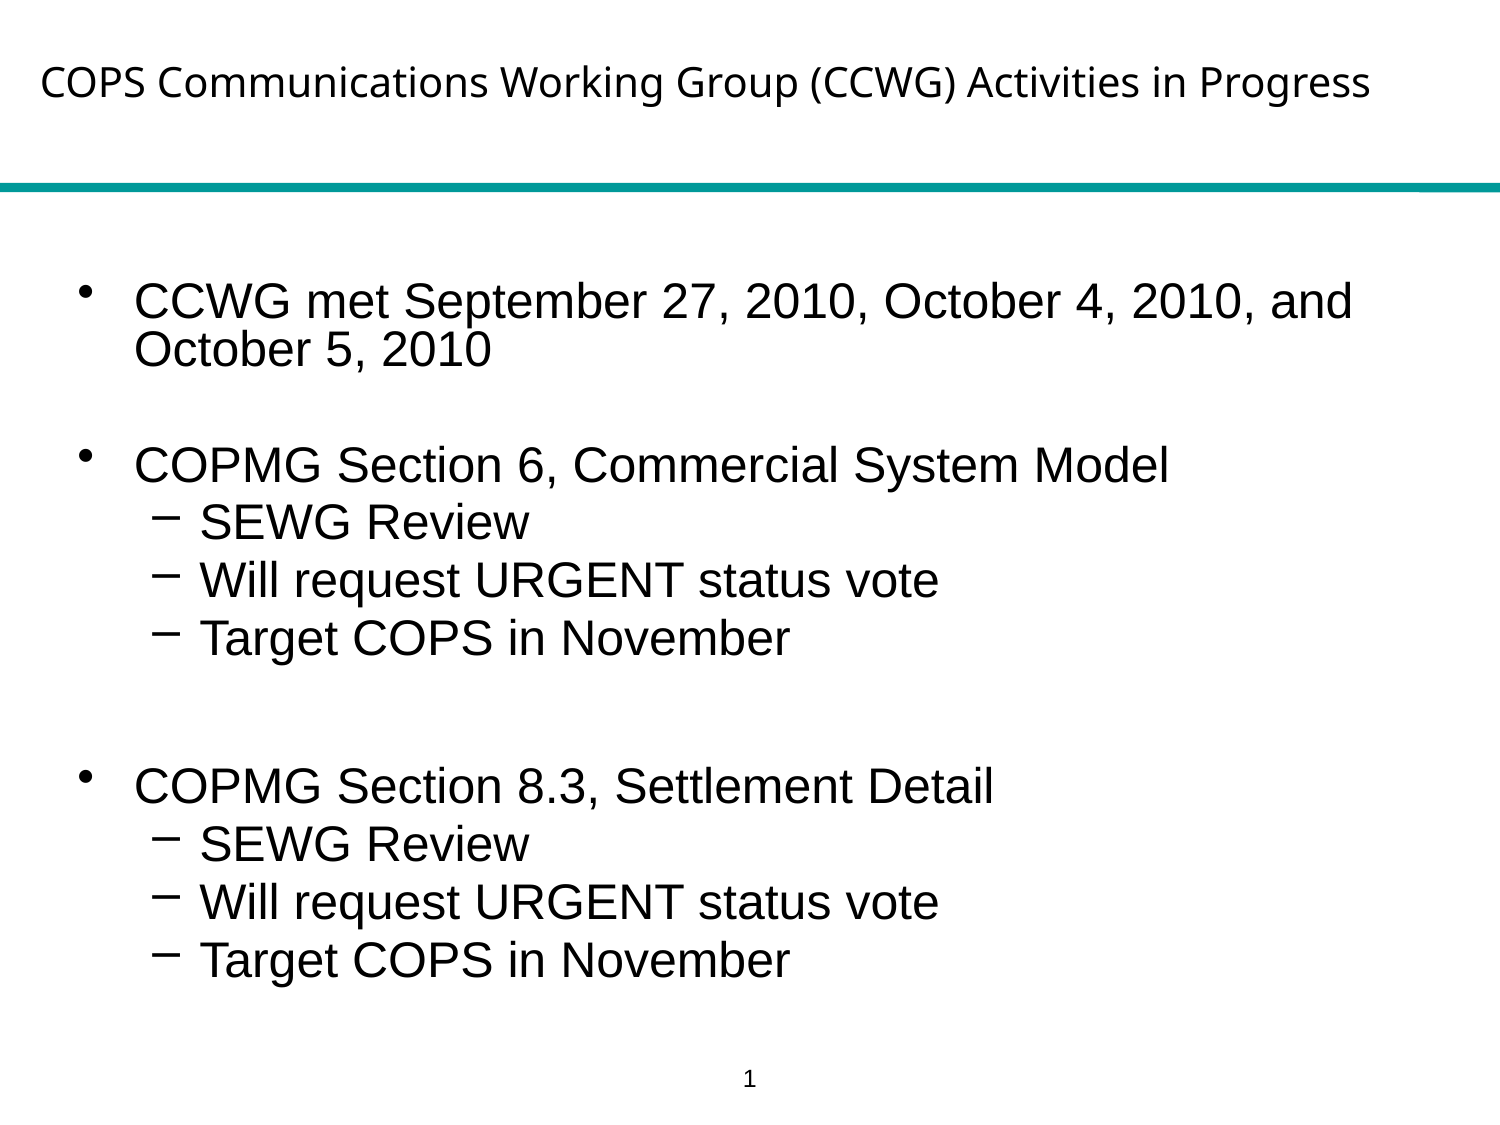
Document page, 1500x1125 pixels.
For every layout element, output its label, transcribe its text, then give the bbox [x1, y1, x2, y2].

text_box 1 [512, 1024, 988, 1100]
title COPS Communications Working Group (CCWG) Activities in Progress [24, 24, 1451, 138]
list CCWG met September 27, 2010, October 4, 2010, and October 5, 2010 COPMG Section 6, Commercial System Model SEWG Review Will request URGENT status vote Target COPS in November COPMG Section 8.3, Settlement Detail SEWG Review Will request URGENT status vote Target COPS in November [62, 212, 1438, 1076]
